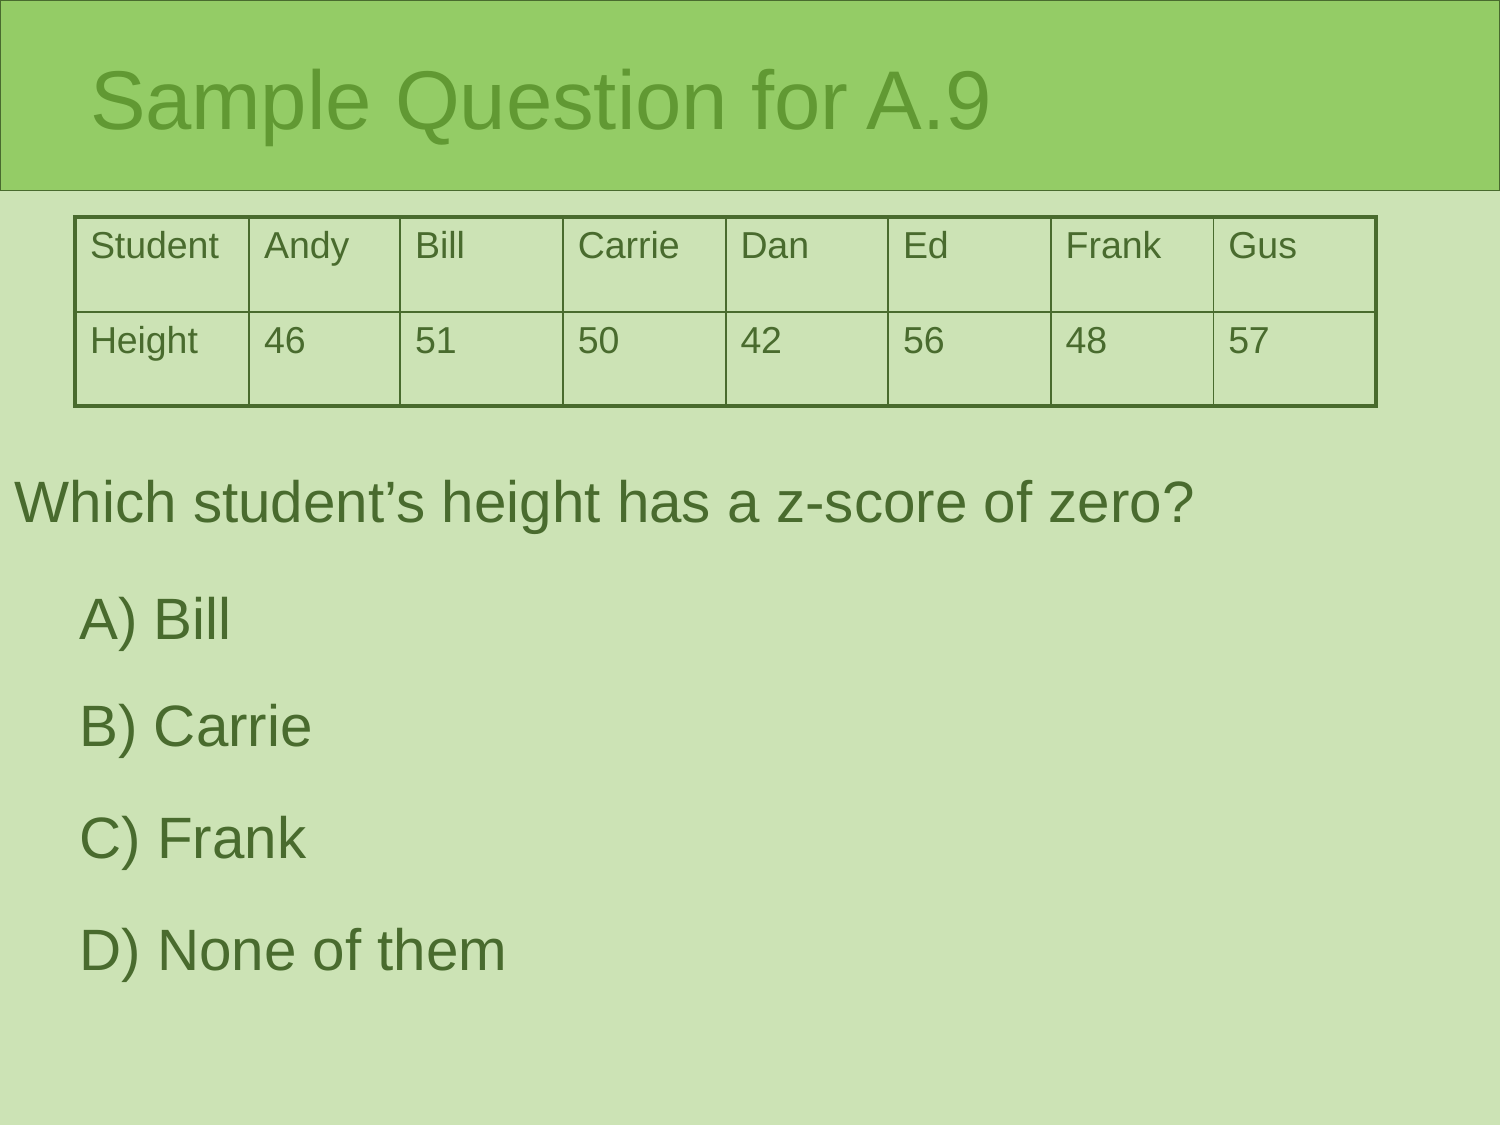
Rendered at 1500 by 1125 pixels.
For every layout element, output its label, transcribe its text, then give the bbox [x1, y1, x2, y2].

table_cell 42 [727, 313, 887, 404]
text_box C) Frank [64, 792, 572, 878]
text_box D) None of them [64, 904, 579, 990]
table_header Ed [889, 219, 1050, 311]
table_header Gus [1214, 219, 1374, 311]
table_header Student [77, 219, 248, 311]
text_box Which student’s height has a z-score of zero? [0, 456, 1473, 541]
title Sample Question for A.9 [74, 30, 1406, 162]
table_header Frank [1052, 219, 1213, 311]
text_box B) Carrie [64, 680, 719, 766]
table_header Dan [727, 219, 887, 311]
table_cell 57 [1214, 313, 1374, 404]
table_header Bill [401, 219, 562, 311]
table_cell 46 [250, 313, 399, 404]
table_cell 50 [564, 313, 725, 404]
table_header Carrie [564, 219, 725, 311]
text_box A) Bill [64, 574, 478, 659]
table_header Andy [250, 219, 399, 311]
table_cell Height [77, 313, 248, 404]
table_cell 56 [889, 313, 1050, 404]
table_cell 51 [401, 313, 562, 404]
table_cell 48 [1052, 313, 1213, 404]
